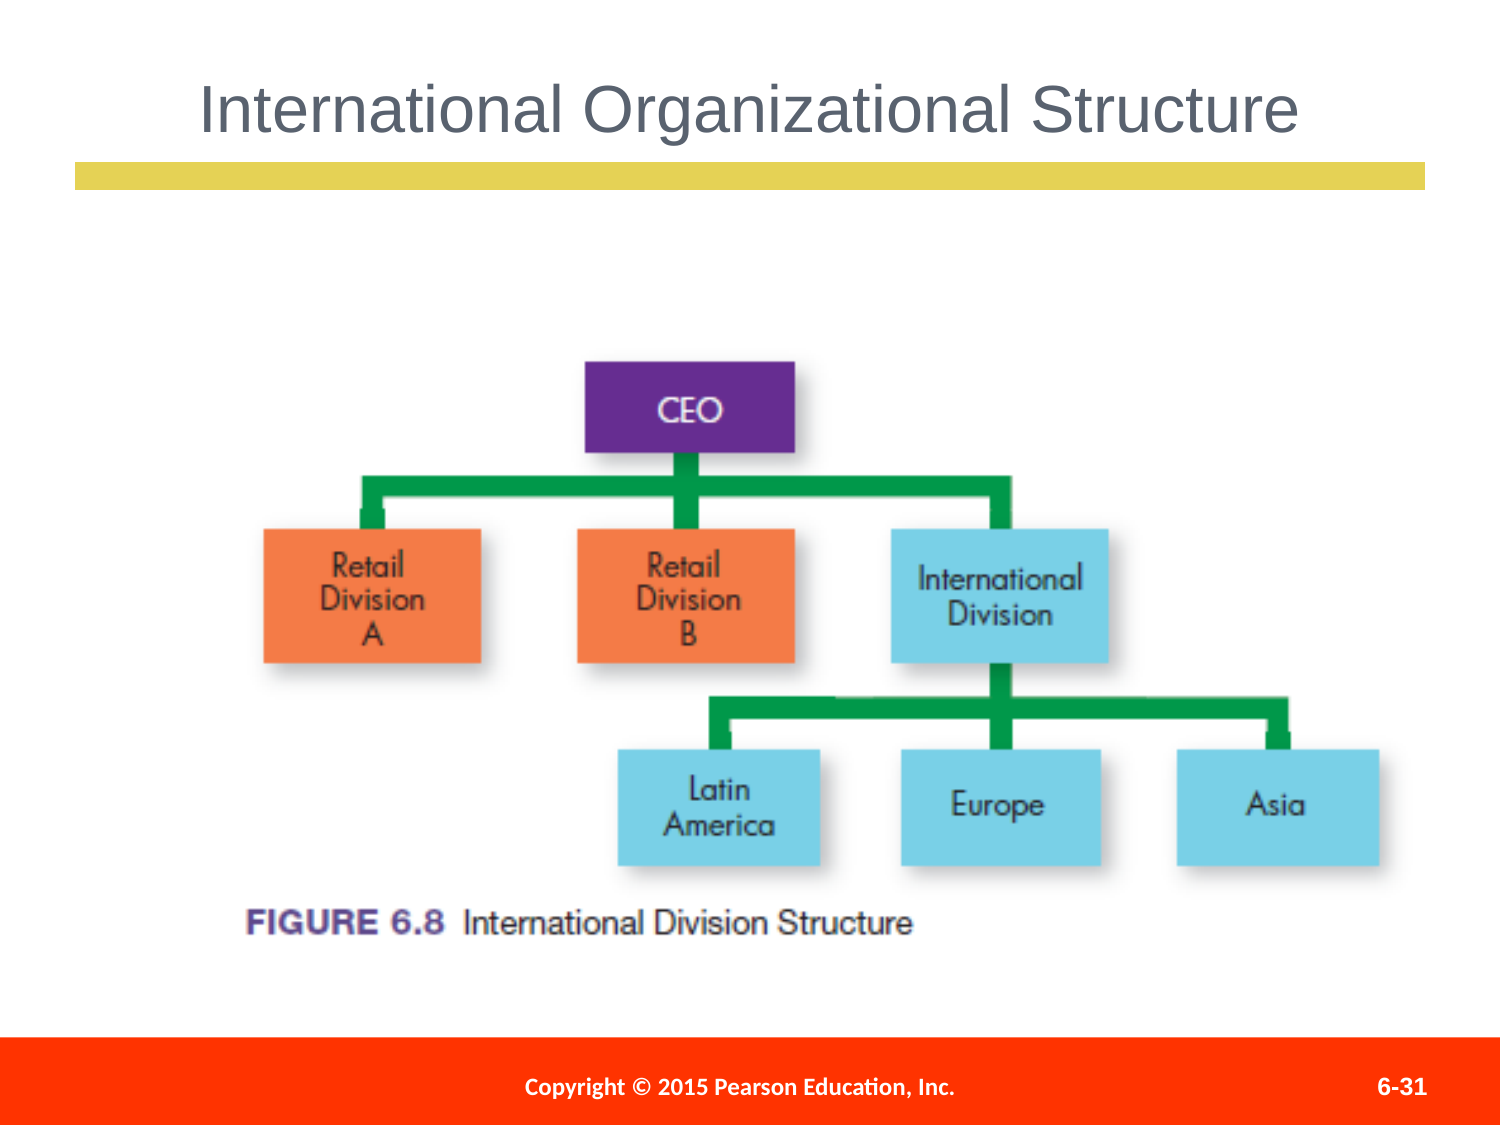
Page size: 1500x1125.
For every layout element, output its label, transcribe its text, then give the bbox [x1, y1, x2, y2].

picture [61, 299, 1413, 953]
title International Organizational Structure [74, 12, 1426, 201]
